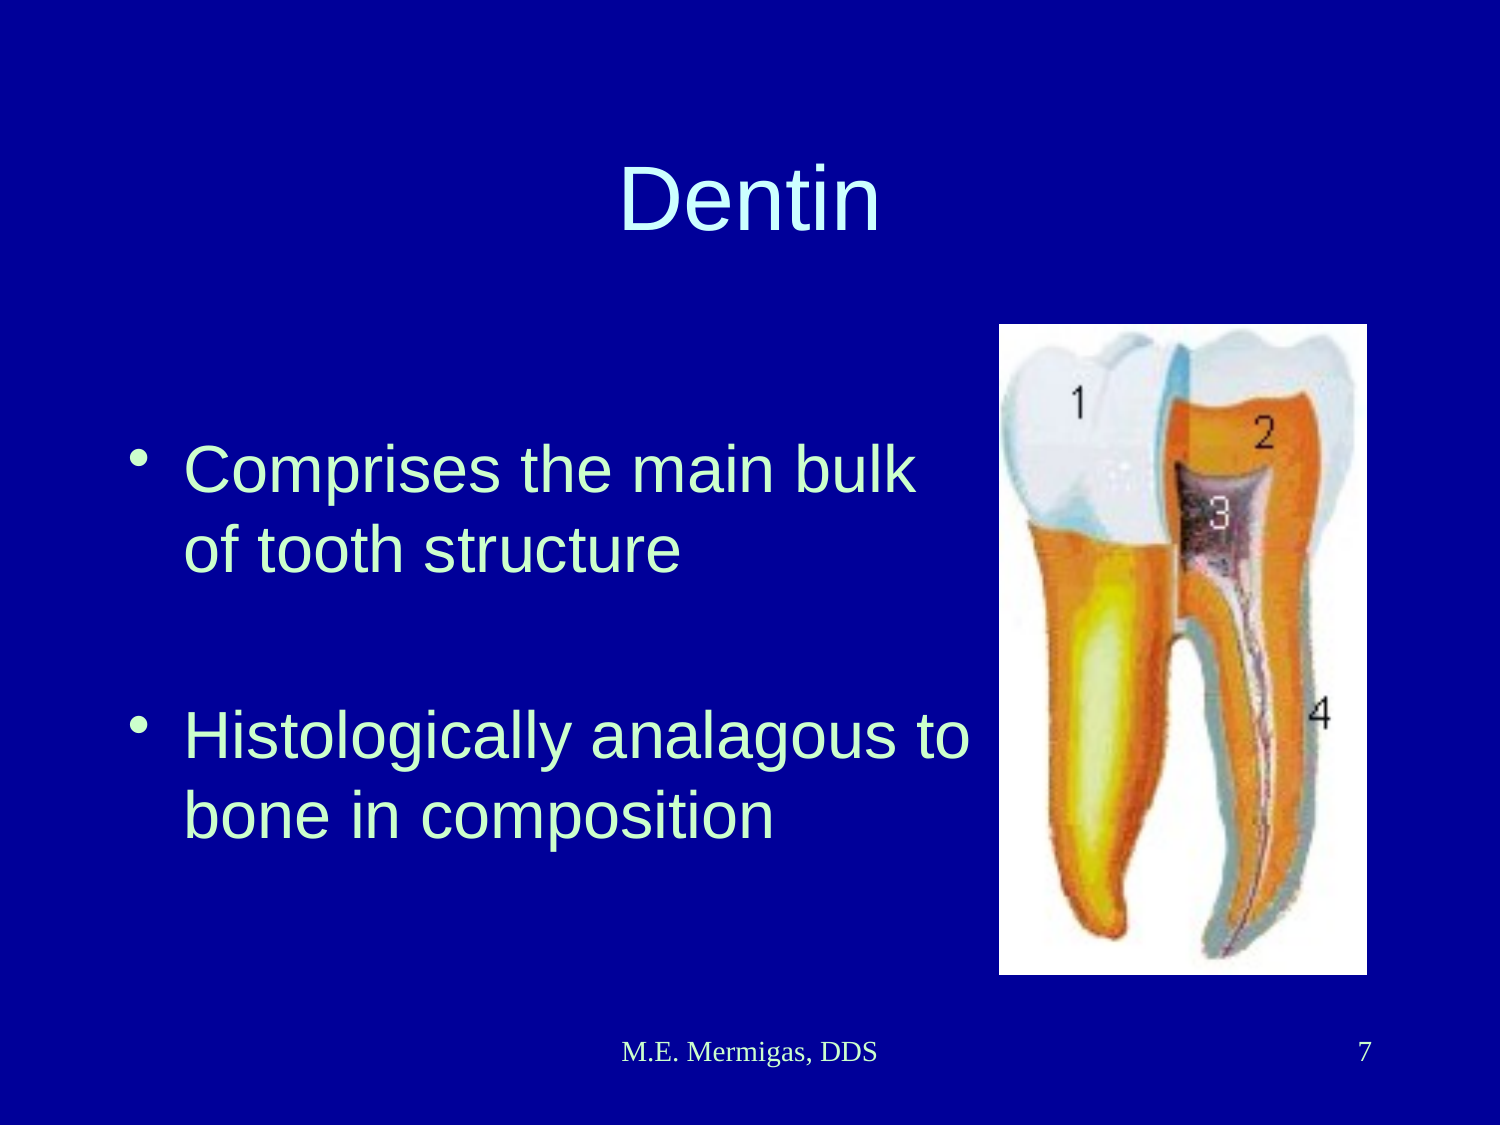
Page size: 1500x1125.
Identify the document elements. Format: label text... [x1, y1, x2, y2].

footer M.E. Mermigas, DDS [512, 1024, 988, 1101]
list Comprises the main bulk of tooth structure Histologically analagous to bone in composition [112, 324, 1001, 1001]
title Dentin [112, 99, 1388, 288]
picture [999, 324, 1367, 976]
slide_number 7 [1074, 1024, 1388, 1101]
